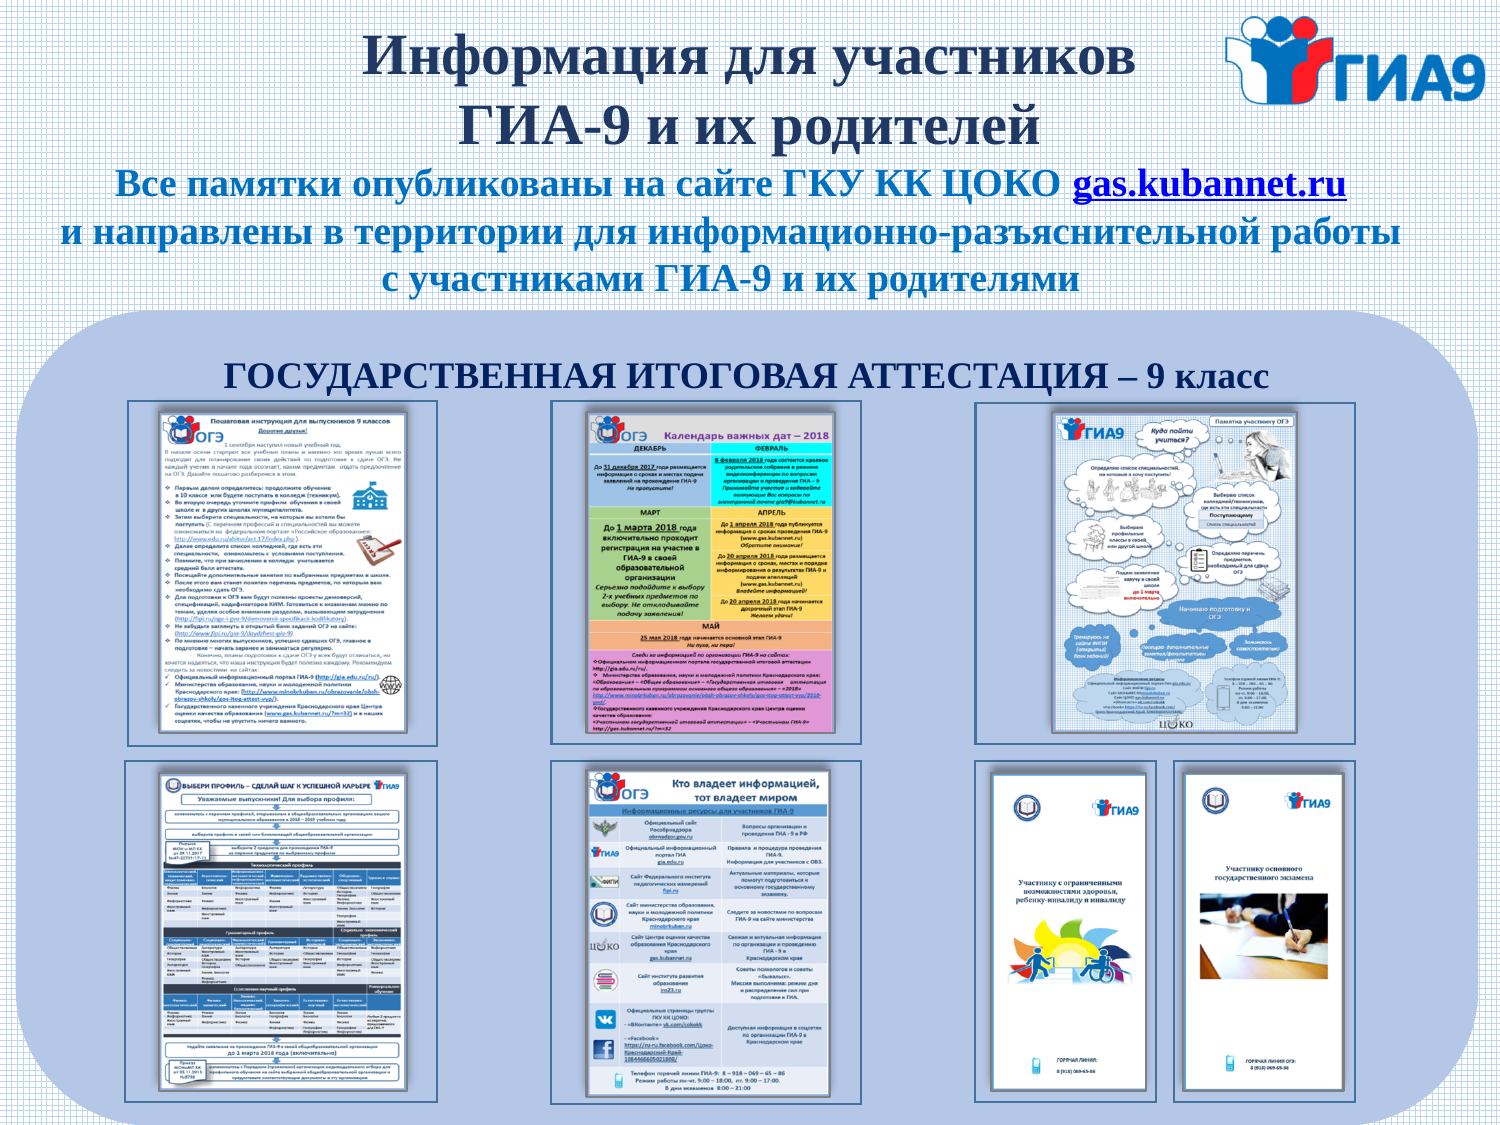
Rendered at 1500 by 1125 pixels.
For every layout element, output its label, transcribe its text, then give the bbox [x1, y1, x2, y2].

picture [159, 413, 406, 732]
picture [587, 770, 830, 1096]
picture [1053, 413, 1297, 732]
text_box [127, 400, 438, 747]
text_box ГОСУДАРСТВЕННАЯ ИТОГОВАЯ АТТЕСТАЦИЯ – 9 класс [15, 310, 1479, 1125]
picture [1184, 773, 1343, 1090]
picture [587, 413, 834, 732]
text_box [974, 760, 1157, 1103]
text_box Информация для участников ГИА-9 и их родителей [274, 9, 1226, 152]
text_box [974, 402, 1356, 745]
picture [992, 774, 1146, 1090]
text_box Все памятки опубликованы на сайте ГКУ КК ЦОКО gas.kubannet.ru и направлены в территории для информационно-разъяснительной работы с участниками ГИА-9 и их родителями [15, 152, 1457, 305]
text_box [1173, 760, 1356, 1103]
text_box [550, 400, 862, 745]
picture [1225, 16, 1485, 105]
text_box [550, 760, 862, 1105]
text_box [124, 760, 438, 1103]
picture [159, 774, 406, 1090]
